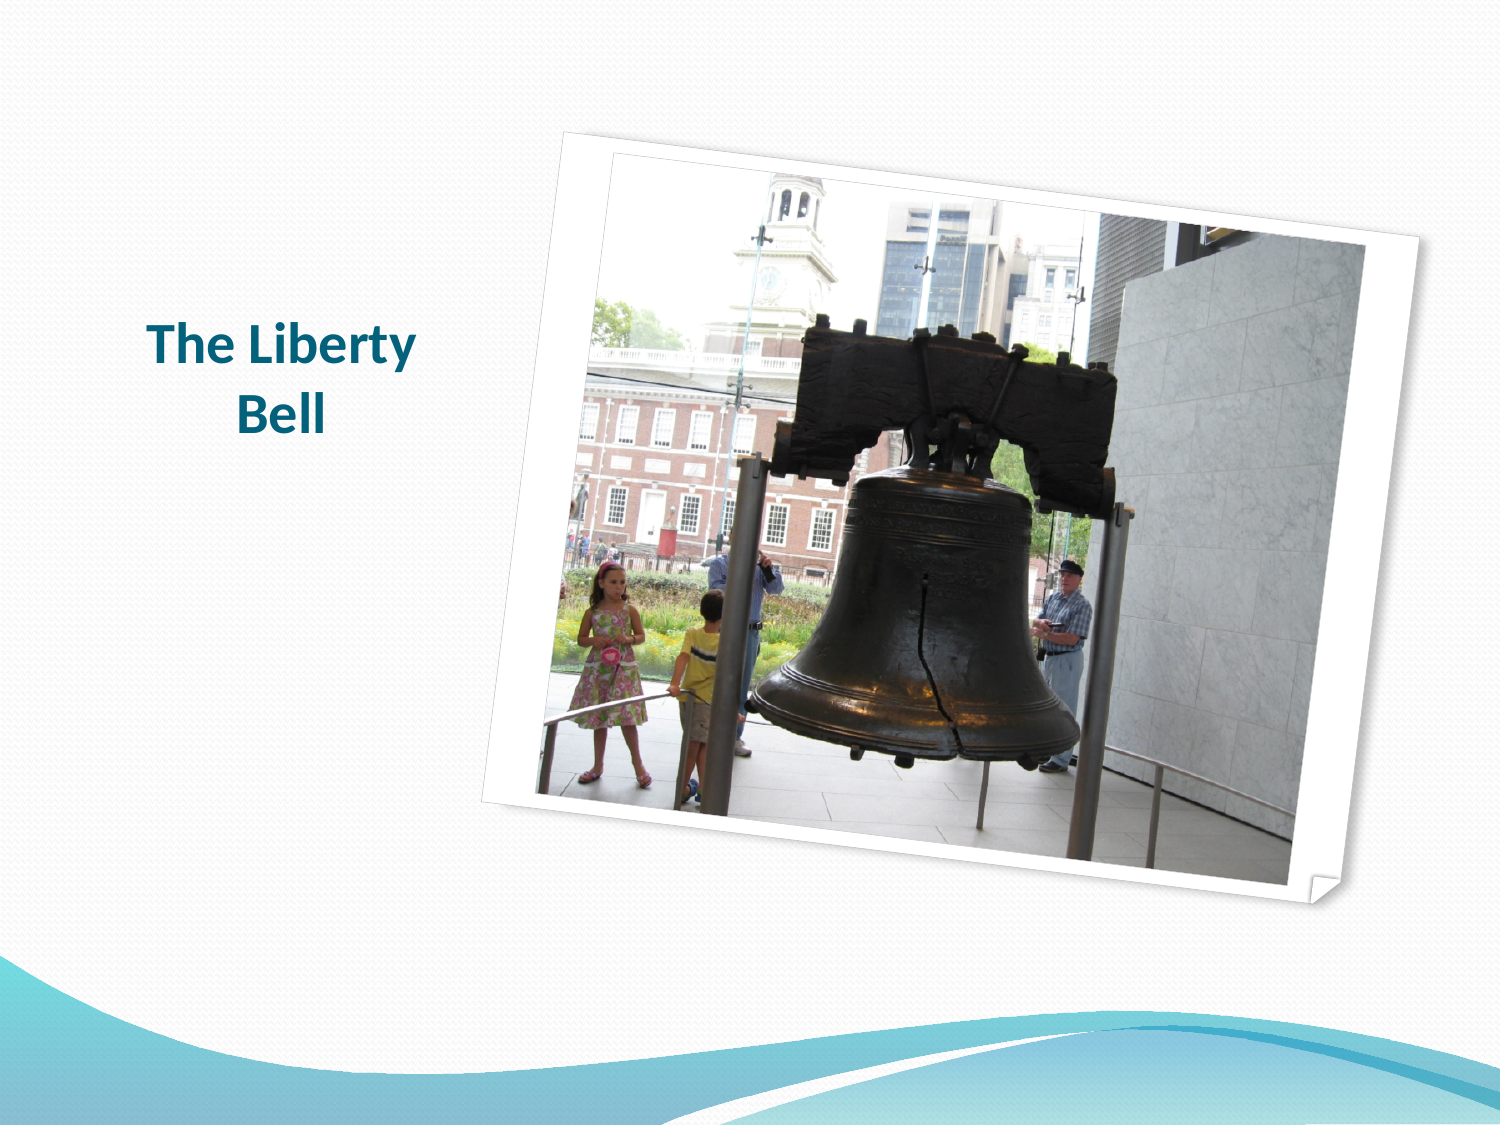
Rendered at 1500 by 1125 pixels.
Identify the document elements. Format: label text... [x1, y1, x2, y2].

picture [536, 552, 566, 796]
picture [1023, 852, 1291, 885]
picture [1333, 242, 1365, 503]
picture [571, 154, 1330, 842]
title The Liberty Bell [99, 193, 463, 453]
